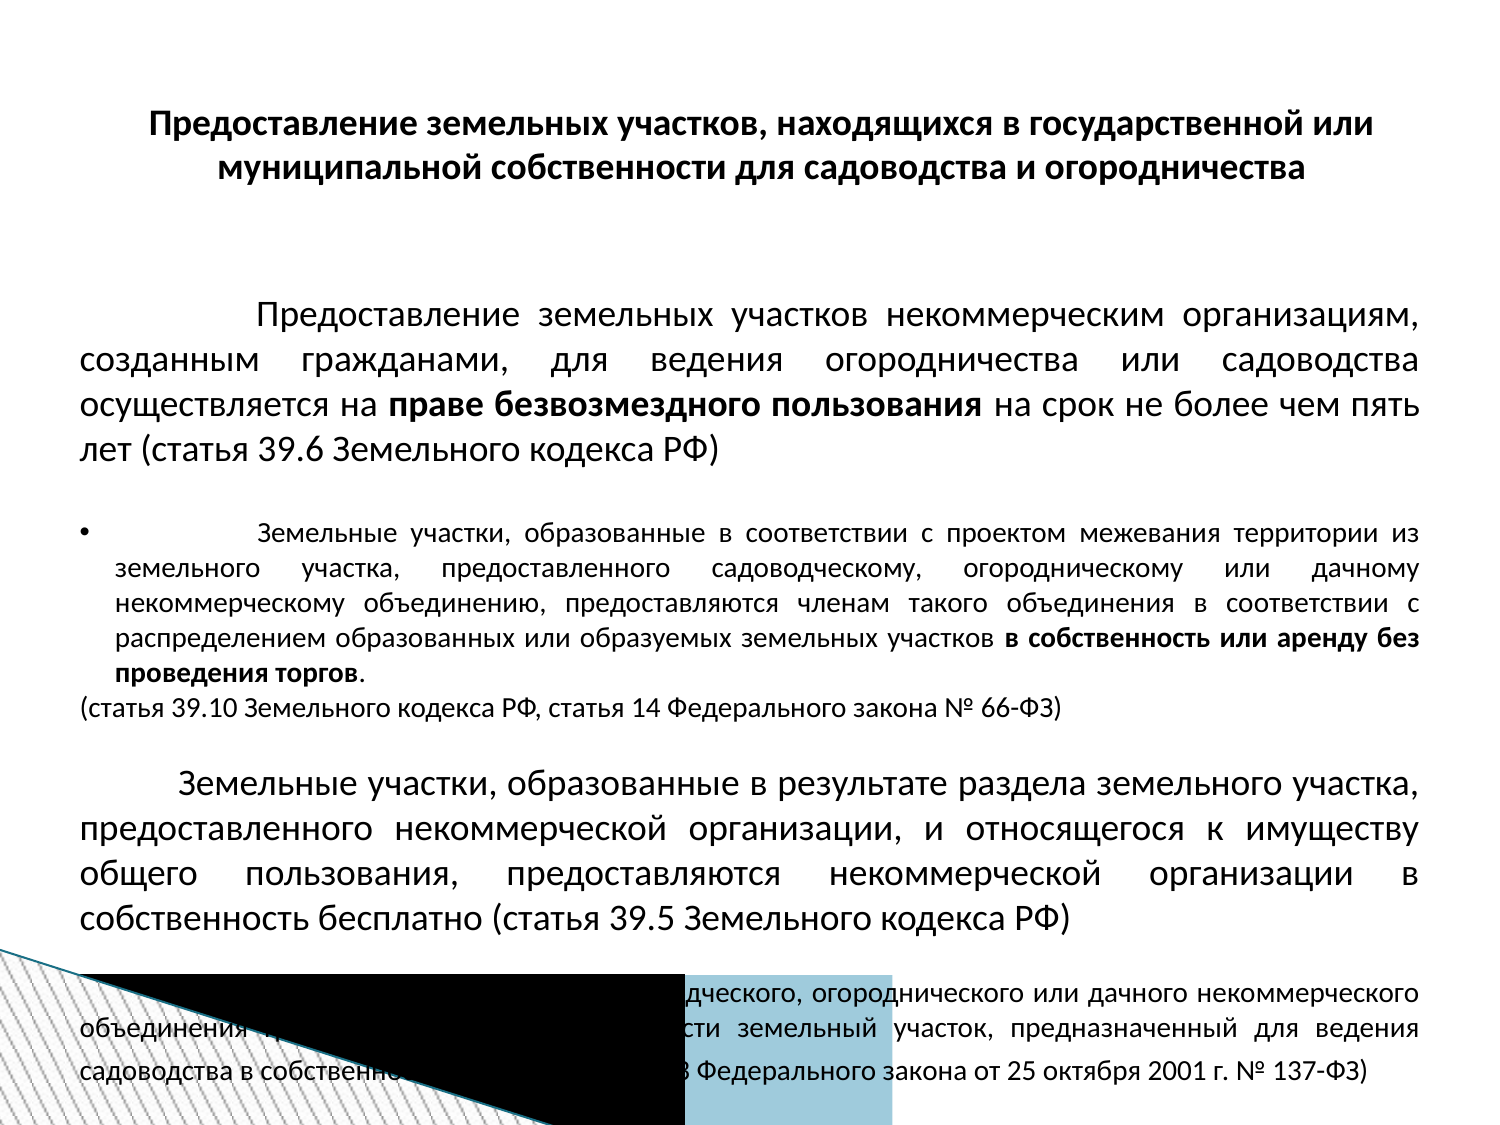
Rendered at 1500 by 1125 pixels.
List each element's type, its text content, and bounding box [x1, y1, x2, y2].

picture [0, 952, 543, 1125]
text_box Предоставление земельных участков некоммерческим организациям, созданным гражданами, для ведения огородничества или садоводства осуществляется на праве безвозмездного пользования на срок не более чем пять лет (статья 39.6 Земельного кодекса РФ) Земельные участки, образованные в соответствии с проектом межевания территории из земельного участка, предоставленного садоводческому, огородническому или дачному некоммерческому объединению, предоставляются членам такого объединения в соответствии с распределением образованных или образуемых земельных участков в собственность или аренду без проведения торгов. (статья 39.10 Земельного кодекса РФ, статья 14 Федерального закона № 66-ФЗ) Земельные участки, образованные в результате раздела земельного участка, предоставленного некоммерческой организации, и относящегося к имуществу общего пользования, предоставляются некоммерческой организации в собственность бесплатно (статья 39.5 Земельного кодекса РФ) До 31 декабря 2020 года члены садоводческого, огороднического или дачного некоммерческого объединения граждан имеют право приобрести земельный участок, предназначенный для ведения садоводства в собственность бесплатно (статья 3 Федерального закона от 25 октября 2001 г. № 137-ФЗ) [64, 281, 1436, 1086]
text_box Предоставление земельных участков, находящихся в государственной или муниципальной собственности для садоводства и огородничества [76, 90, 1448, 195]
